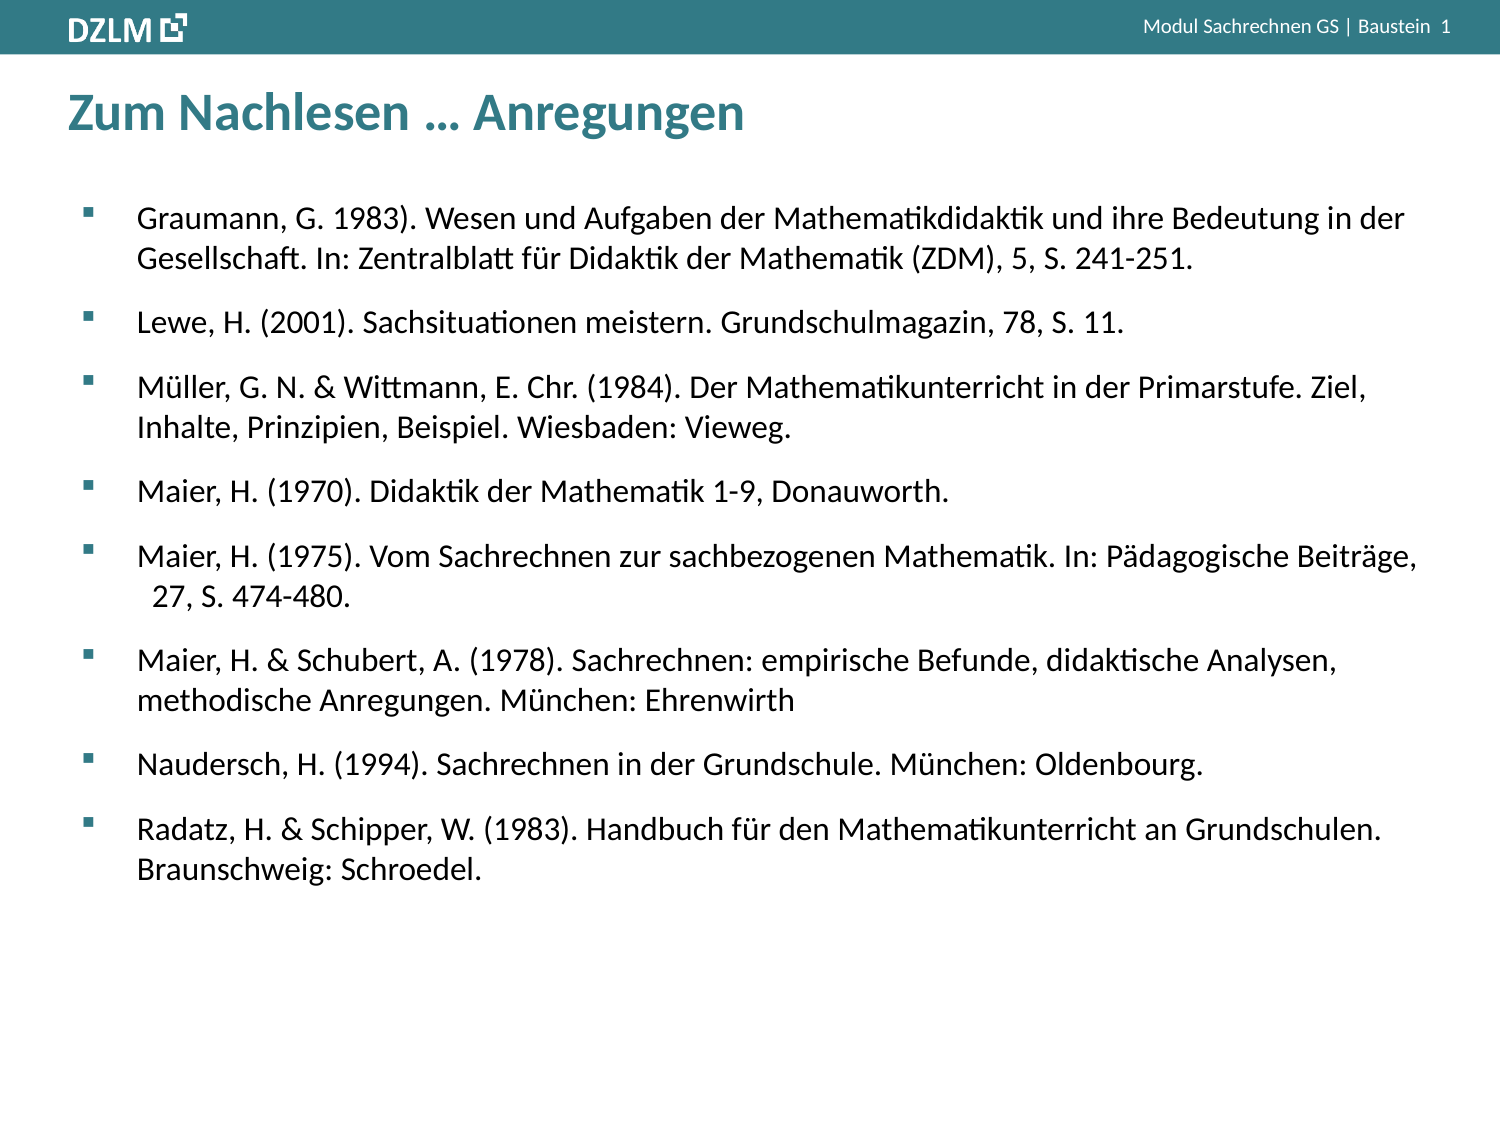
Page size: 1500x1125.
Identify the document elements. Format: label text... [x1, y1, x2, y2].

list Graumann, G. 1983). Wesen und Aufgaben der Mathematikdidaktik und ihre Bedeutung in der Gesellschaft. In: Zentralblatt für Didaktik der Mathematik (ZDM), 5, S. 241-251. Lewe, H. (2001). Sachsituationen meistern. Grundschulmagazin, 78, S. 11. Müller, G. N. & Wittmann, E. Chr. (1984). Der Mathematikunterricht in der Primarstufe. Ziel, Inhalte, Prinzipien, Beispiel. Wiesbaden: Vieweg. Maier, H. (1970). Didaktik der Mathematik 1-9, Donauworth. Maier, H. (1975). Vom Sachrechnen zur sachbezogenen Mathematik. In: Pädagogische Beiträge, 27, S. 474-480. Maier, H. & Schubert, A. (1978). Sachrechnen: empirische Befunde, didaktische Analysen, methodische Anregungen. München: Ehrenwirth Naudersch, H. (1994). Sachrechnen in der Grundschule. München: Oldenbourg. Radatz, H. & Schipper, W. (1983). Handbuch für den Mathematikunterricht an Grundschulen. Braunschweig: Schroedel. [65, 196, 1437, 1071]
title Zum Nachlesen … Anregungen [53, 68, 1436, 149]
